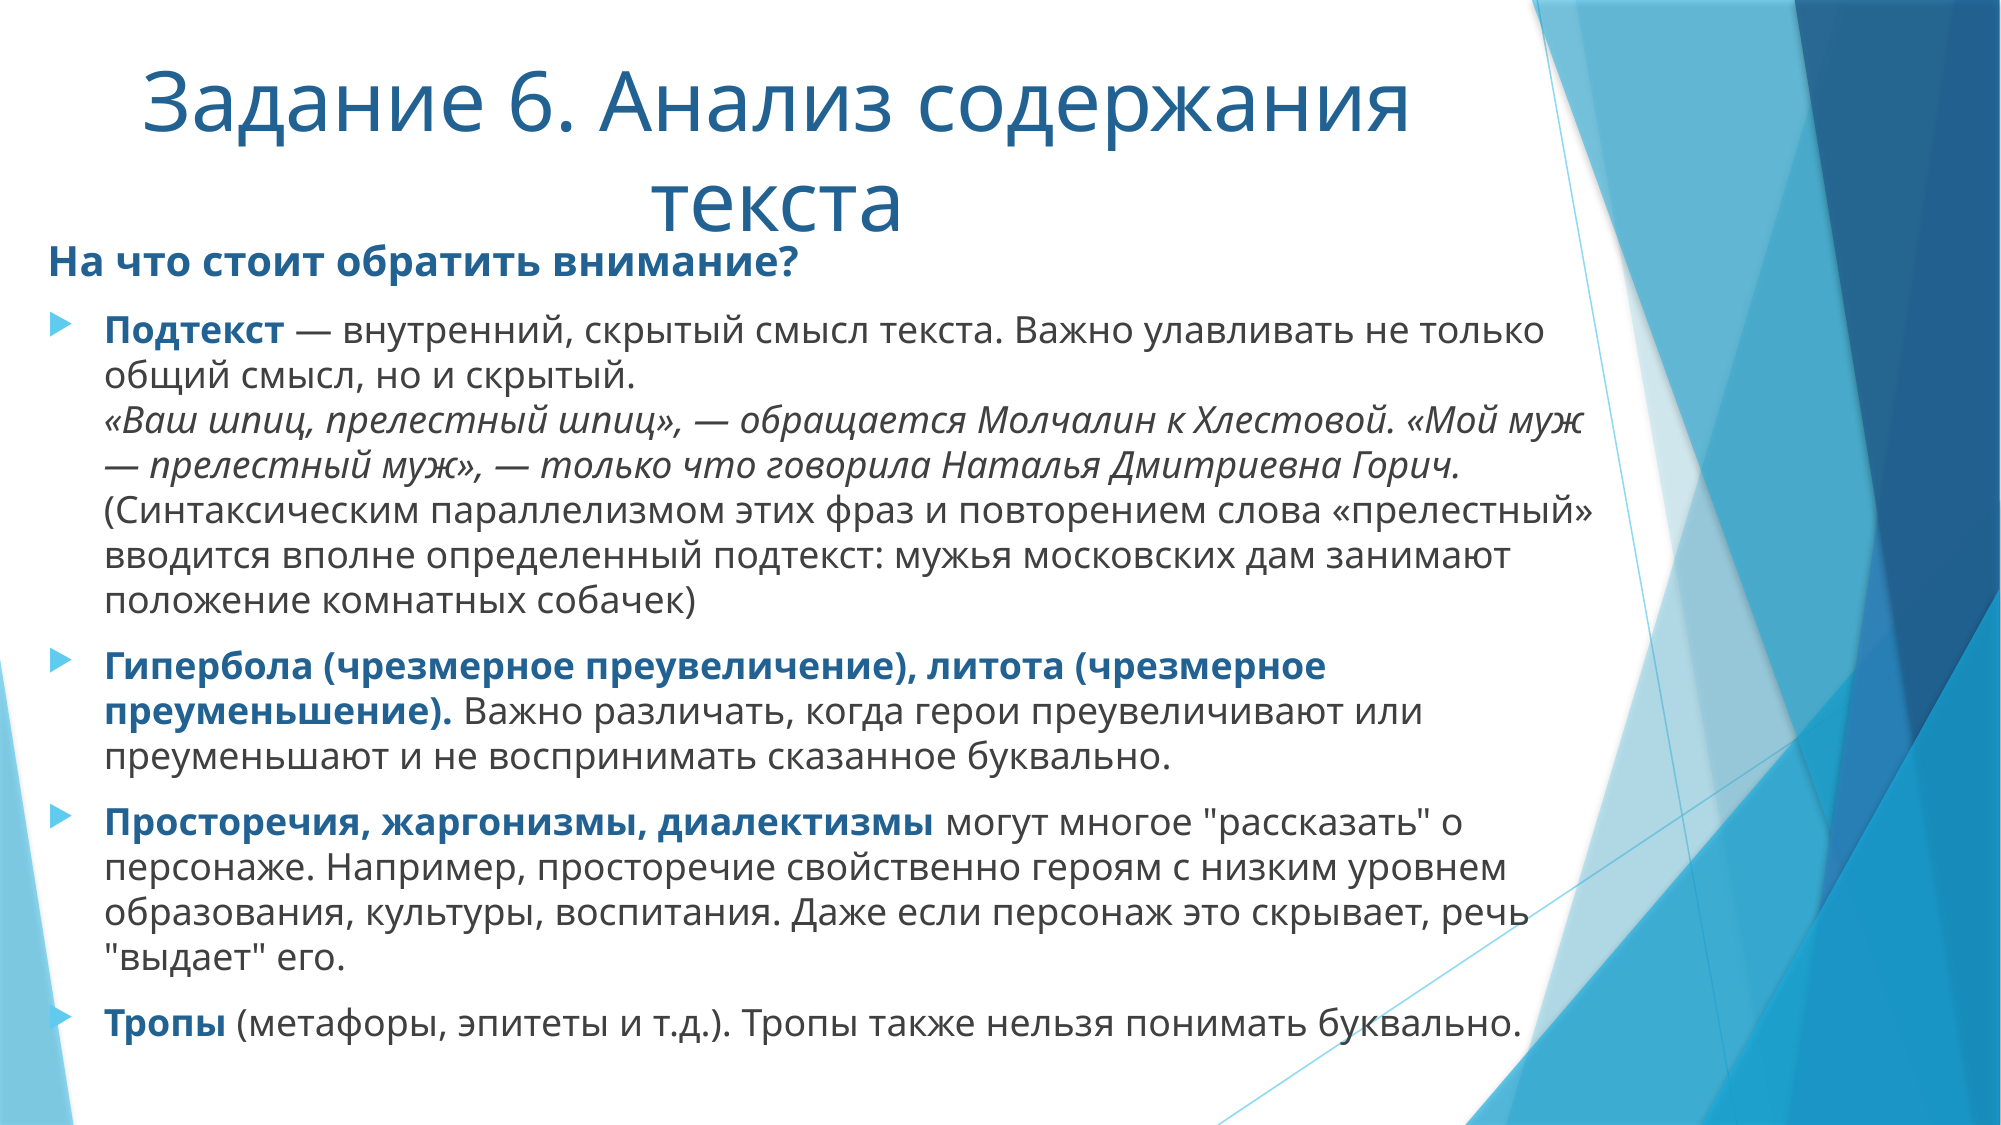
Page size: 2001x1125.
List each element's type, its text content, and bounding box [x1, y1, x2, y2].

text_box Задание 6. Анализ содержания текста [0, 40, 1556, 210]
list На что стоит обратить внимание? Подтекст — внутренний, скрытый смысл текста. Важно улавливать не только общий смысл, но и скрытый. «Ваш шпиц, прелестный шпиц», — обращается Молчалин к Хлестовой. «Мой муж — прелестный муж», — только что говорила Наталья Дмитриевна Горич. (Синтаксическим параллелизмом этих фраз и повторением слова «прелестный» вводится вполне определенный подтекст: мужья московских дам занимают положение комнатных собачек) Гипербола (чрезмерное преувеличение), литота (чрезмерное преуменьшение). Важно различать, когда герои преувеличивают или преуменьшают и не воспринимать сказанное буквально. Просторечия, жаргонизмы, диалектизмы могут многое "рассказать" о персонаже. Например, просторечие свойственно героям с низким уровнем образования, культуры, воспитания. Даже если персонаж это скрывает, речь "выдает" его. Тропы (метафоры, эпитеты и т.д.). Тропы также нельзя понимать буквально. [32, 227, 1644, 1106]
